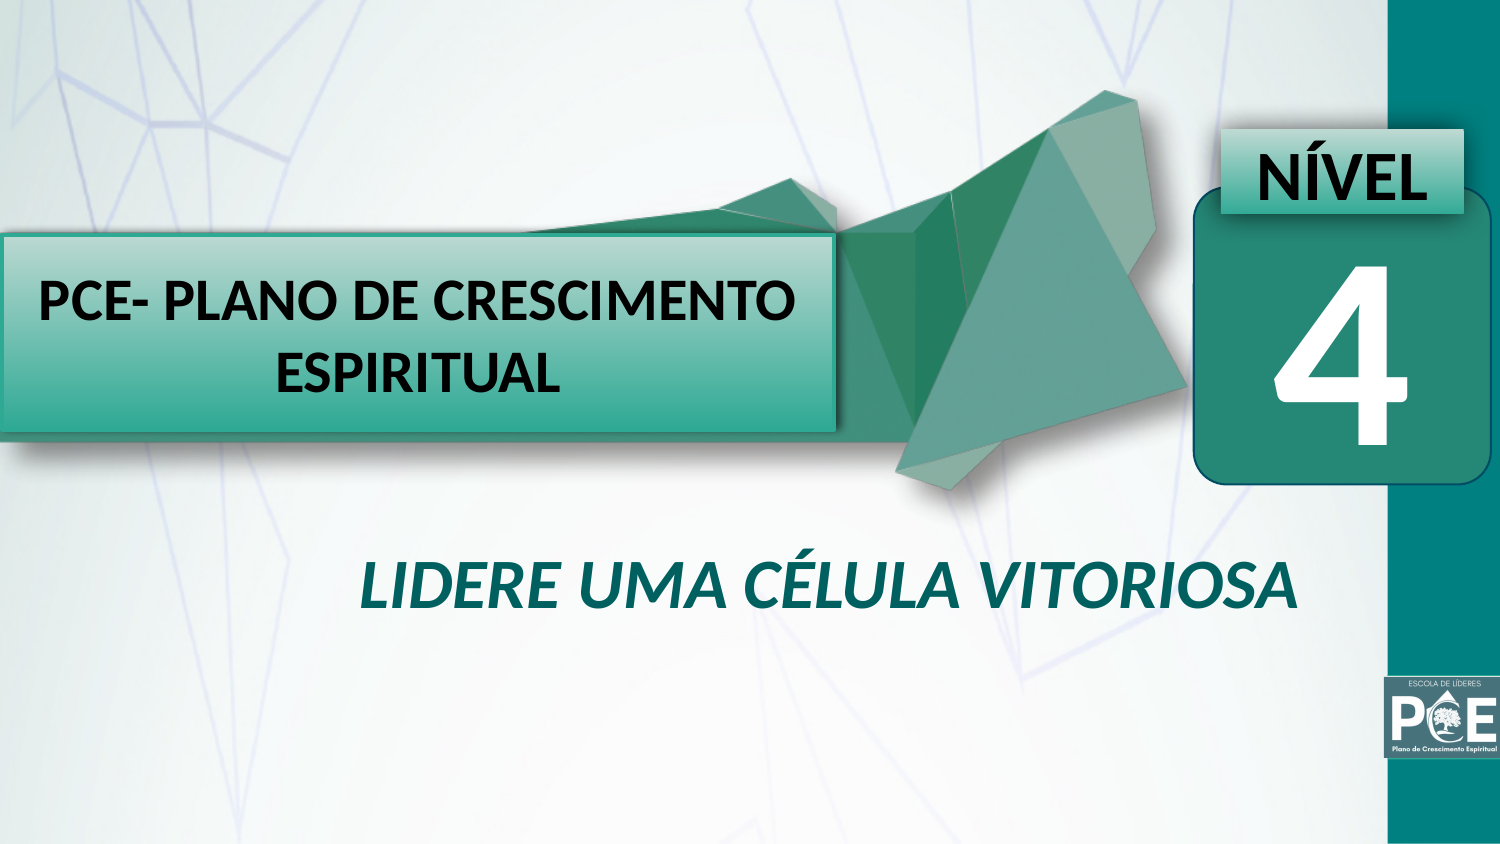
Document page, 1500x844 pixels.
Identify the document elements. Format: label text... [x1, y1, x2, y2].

picture [0, 0, 1500, 844]
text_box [1193, 129, 1492, 485]
list LIDERE UMA CÉLULA VITORIOSA [273, 530, 1309, 787]
